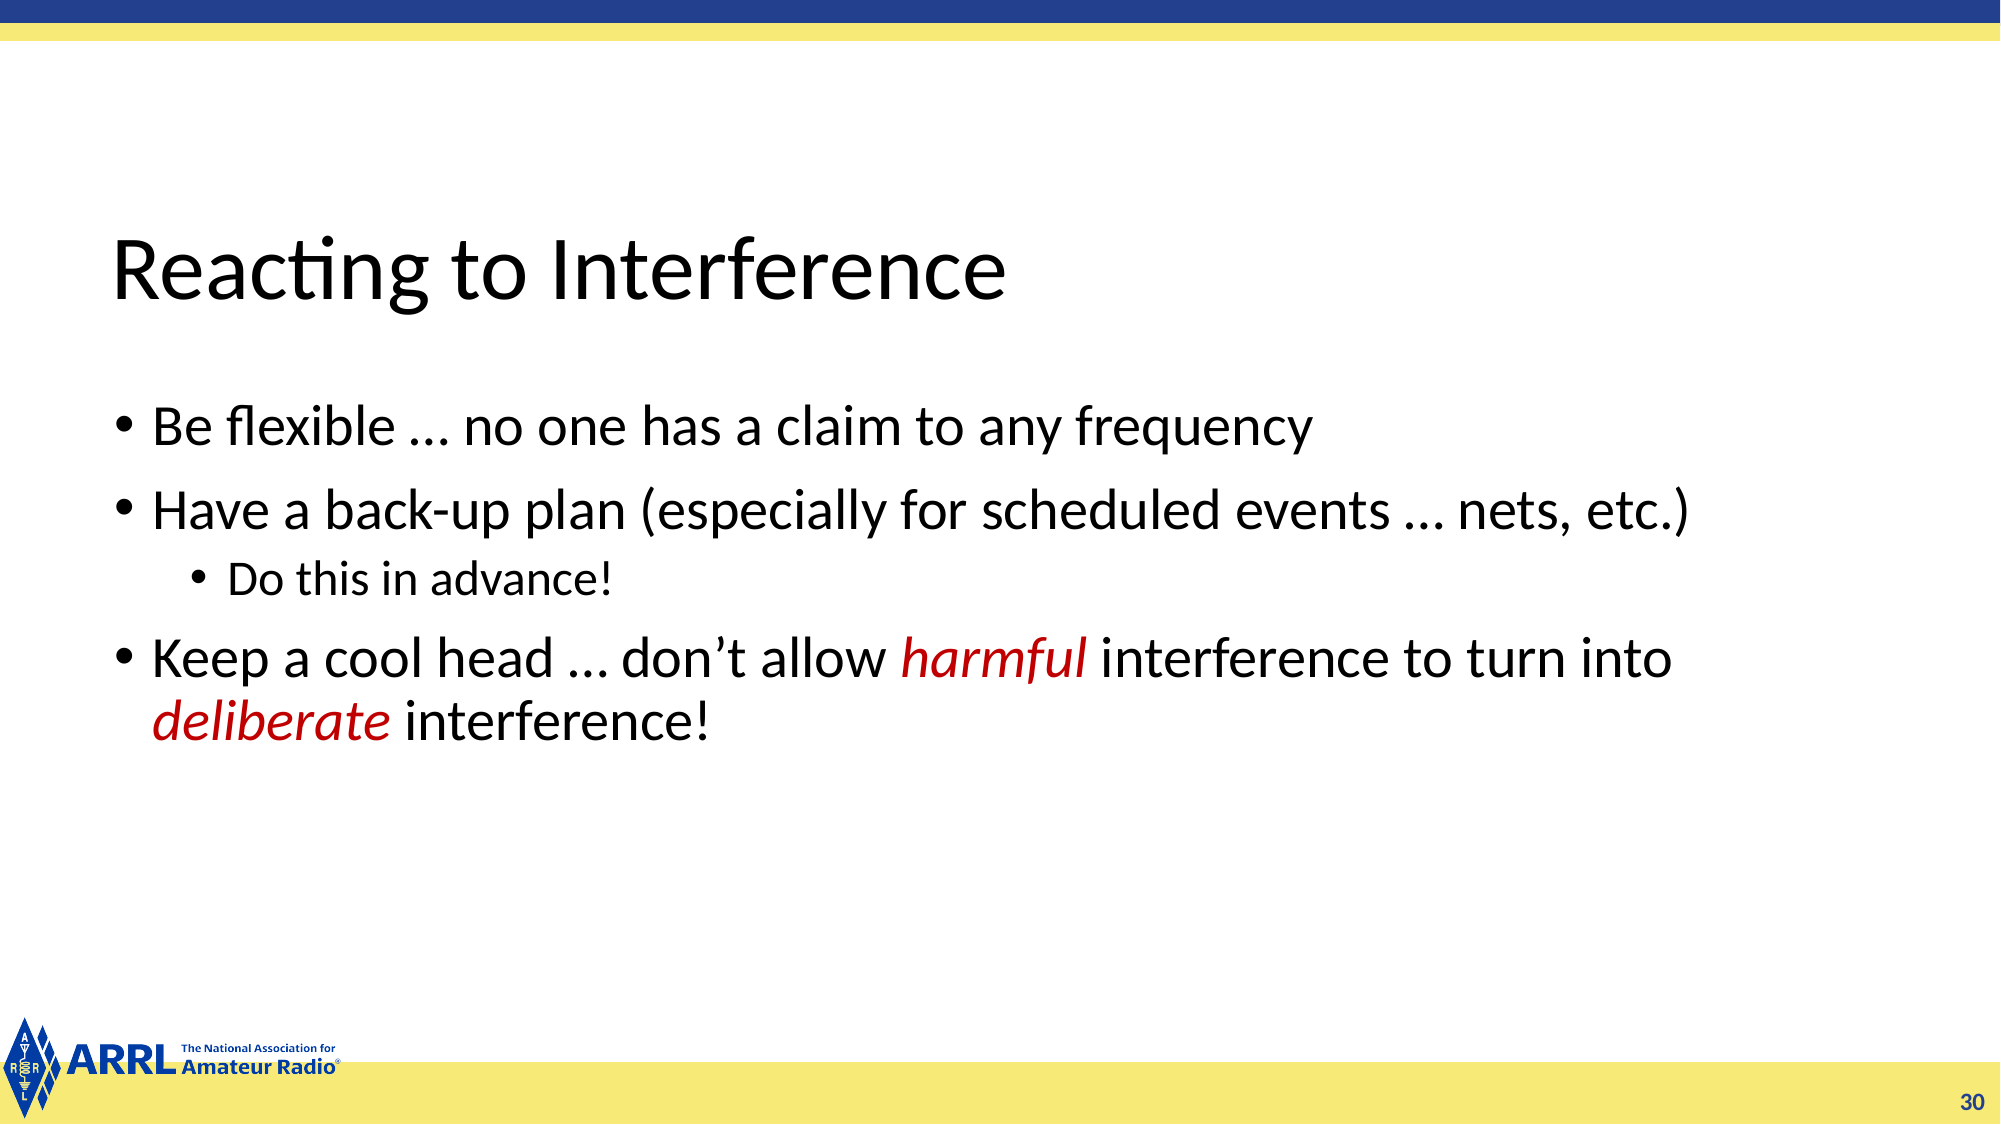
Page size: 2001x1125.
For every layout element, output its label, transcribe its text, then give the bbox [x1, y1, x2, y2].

picture [1, 1015, 342, 1121]
title Reacting to Interference [96, 212, 1897, 356]
list Be flexible … no one has a claim to any frequency Have a back-up plan (especially for scheduled events … nets, etc.) Do this in advance! Keep a cool head … don’t allow harmful interference to turn into deliberate interference! [99, 387, 1900, 1075]
